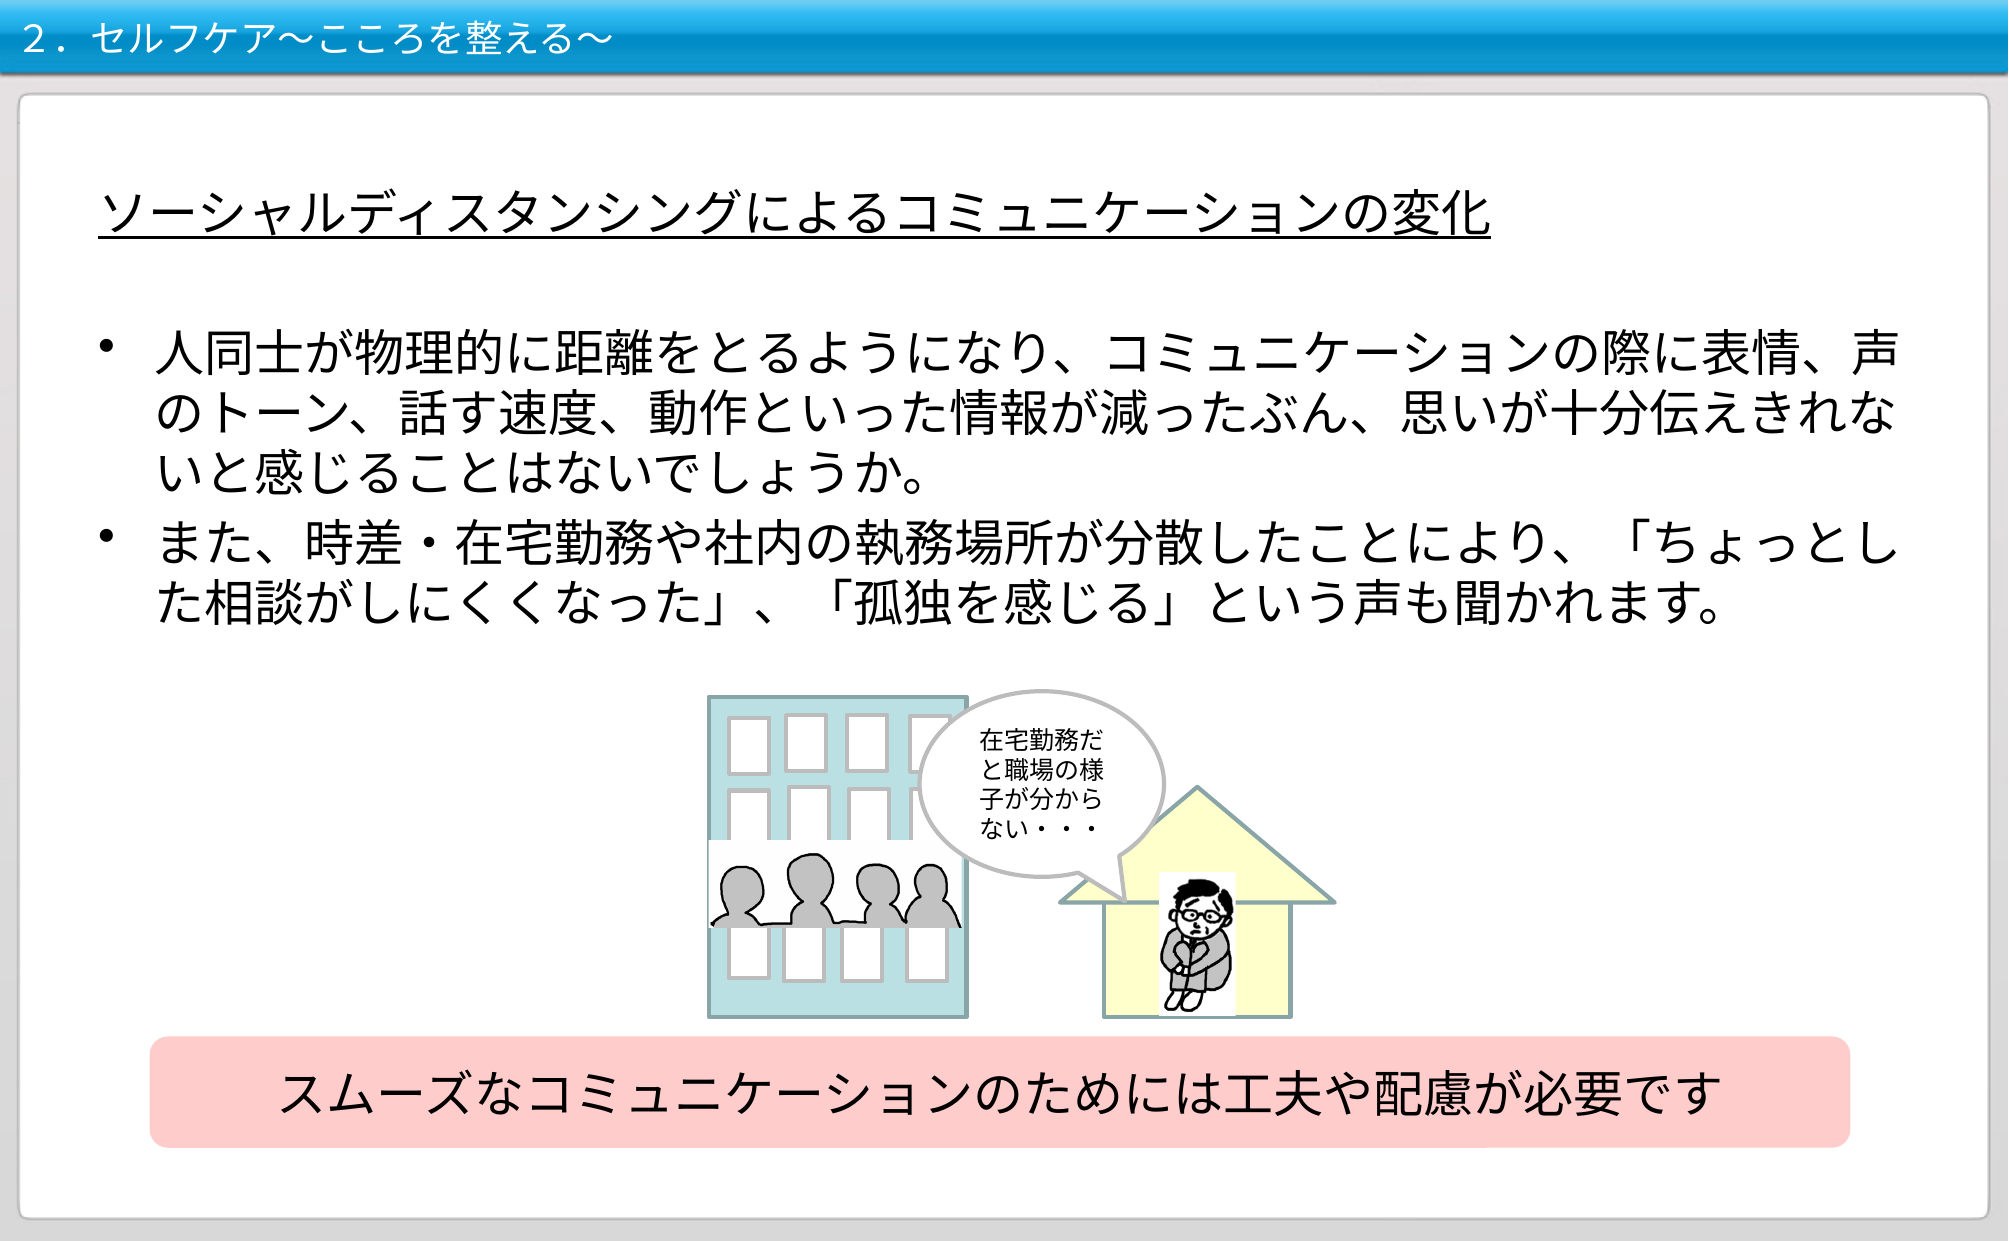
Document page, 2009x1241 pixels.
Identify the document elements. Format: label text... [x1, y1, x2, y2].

list ソーシャルディスタンシングによるコミュニケーションの変化 人同士が物理的に距離をとるようになり、コミュニケーションの際に表情、声のトーン、話す速度、動作といった情報が減ったぶん、思いが十分伝えきれないと感じることはないでしょうか。 また、時差・在宅勤務や社内の執務場所が分散したことにより、「ちょっとした相談がしにくくなった」、「孤独を感じる」という声も聞かれます。 [39, 122, 1961, 1187]
picture [0, 76, 2008, 1241]
title ２．セルフケア～こころを整える～ [0, 0, 2008, 76]
text_box スムーズなコミュニケーションのためには工夫や配慮が必要です [147, 1034, 1853, 1150]
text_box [708, 690, 1335, 1017]
